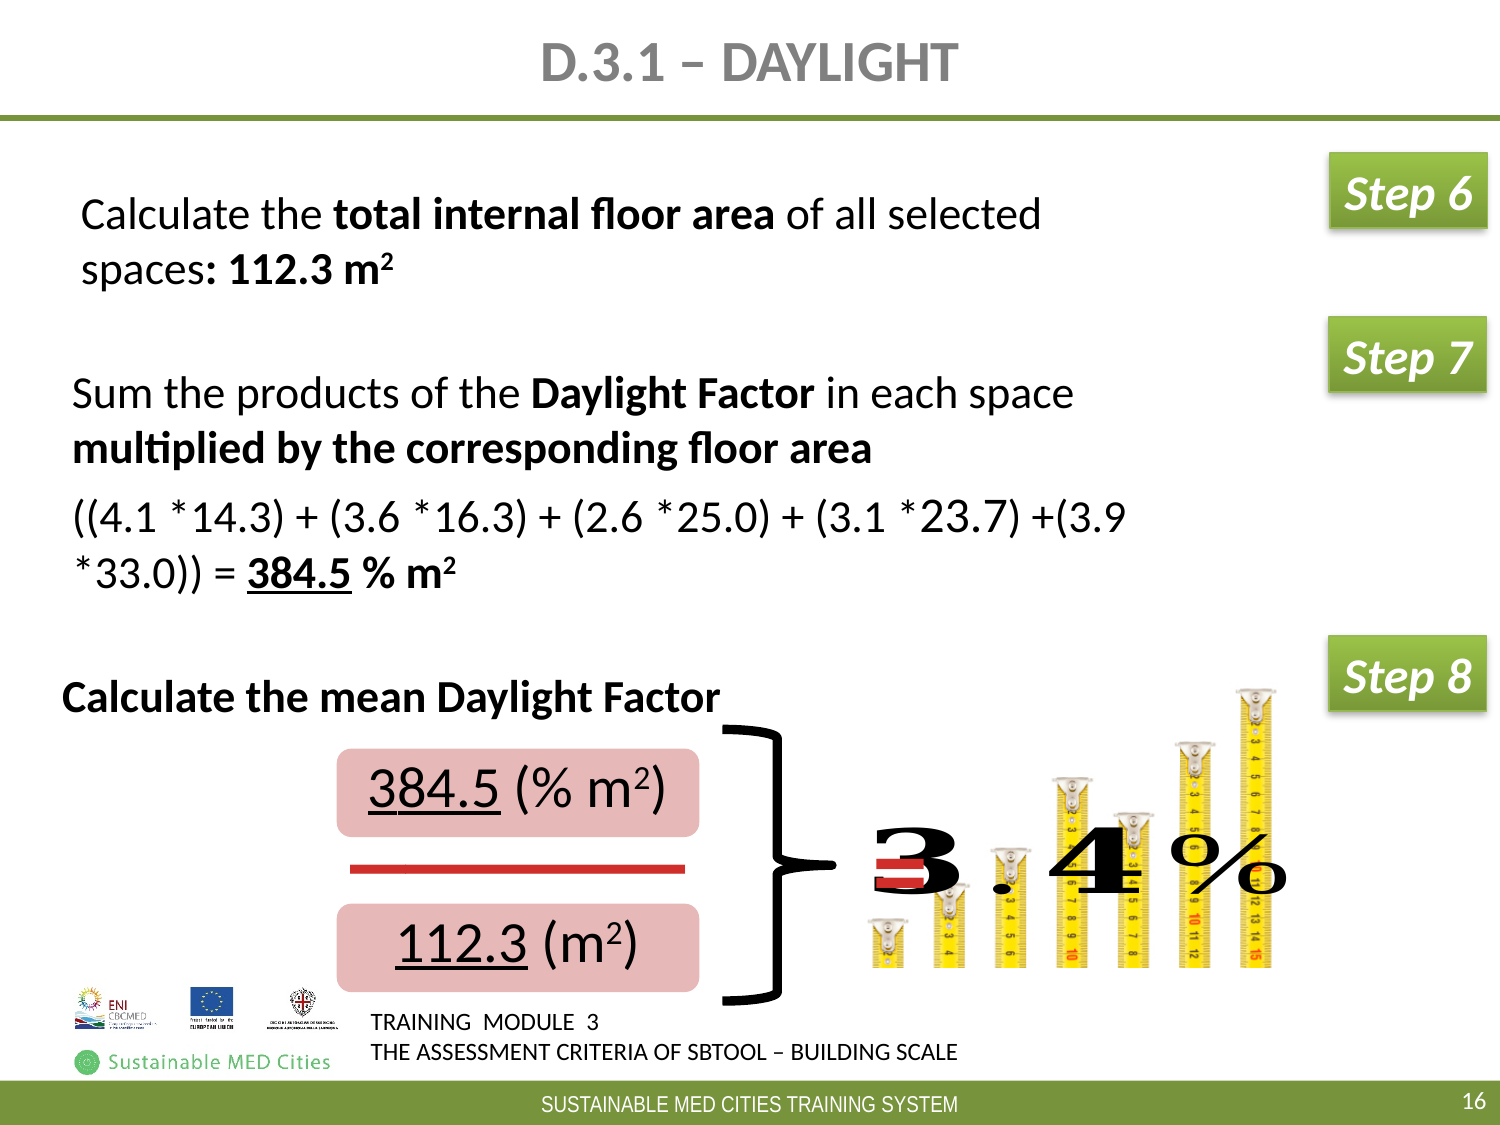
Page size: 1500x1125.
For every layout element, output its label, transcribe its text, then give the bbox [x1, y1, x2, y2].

text_box Step 8 [1328, 635, 1487, 712]
text_box Sum the products of the Daylight Factor in each space multiplied by the corresponding floor area ((4.1 *14.3) + (3.6 *16.3) + (2.6 *25.0) + (3.1 *23.7) +(3.9 *33.0)) = 384.5 % m2 [57, 355, 1281, 463]
picture [62, 978, 356, 1080]
slide_number 16 [1151, 1073, 1500, 1125]
text_box Calculate the mean Daylight Factor [47, 659, 1319, 730]
title D.3.1 – DAYLIGHT [0, 0, 1500, 117]
text_box Step 7 [1328, 316, 1487, 393]
text_box Calculate the total internal floor area of all selected spaces: 112.3 m2 [66, 176, 1191, 302]
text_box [322, 680, 1294, 1002]
text_box Step 6 [1329, 152, 1488, 229]
